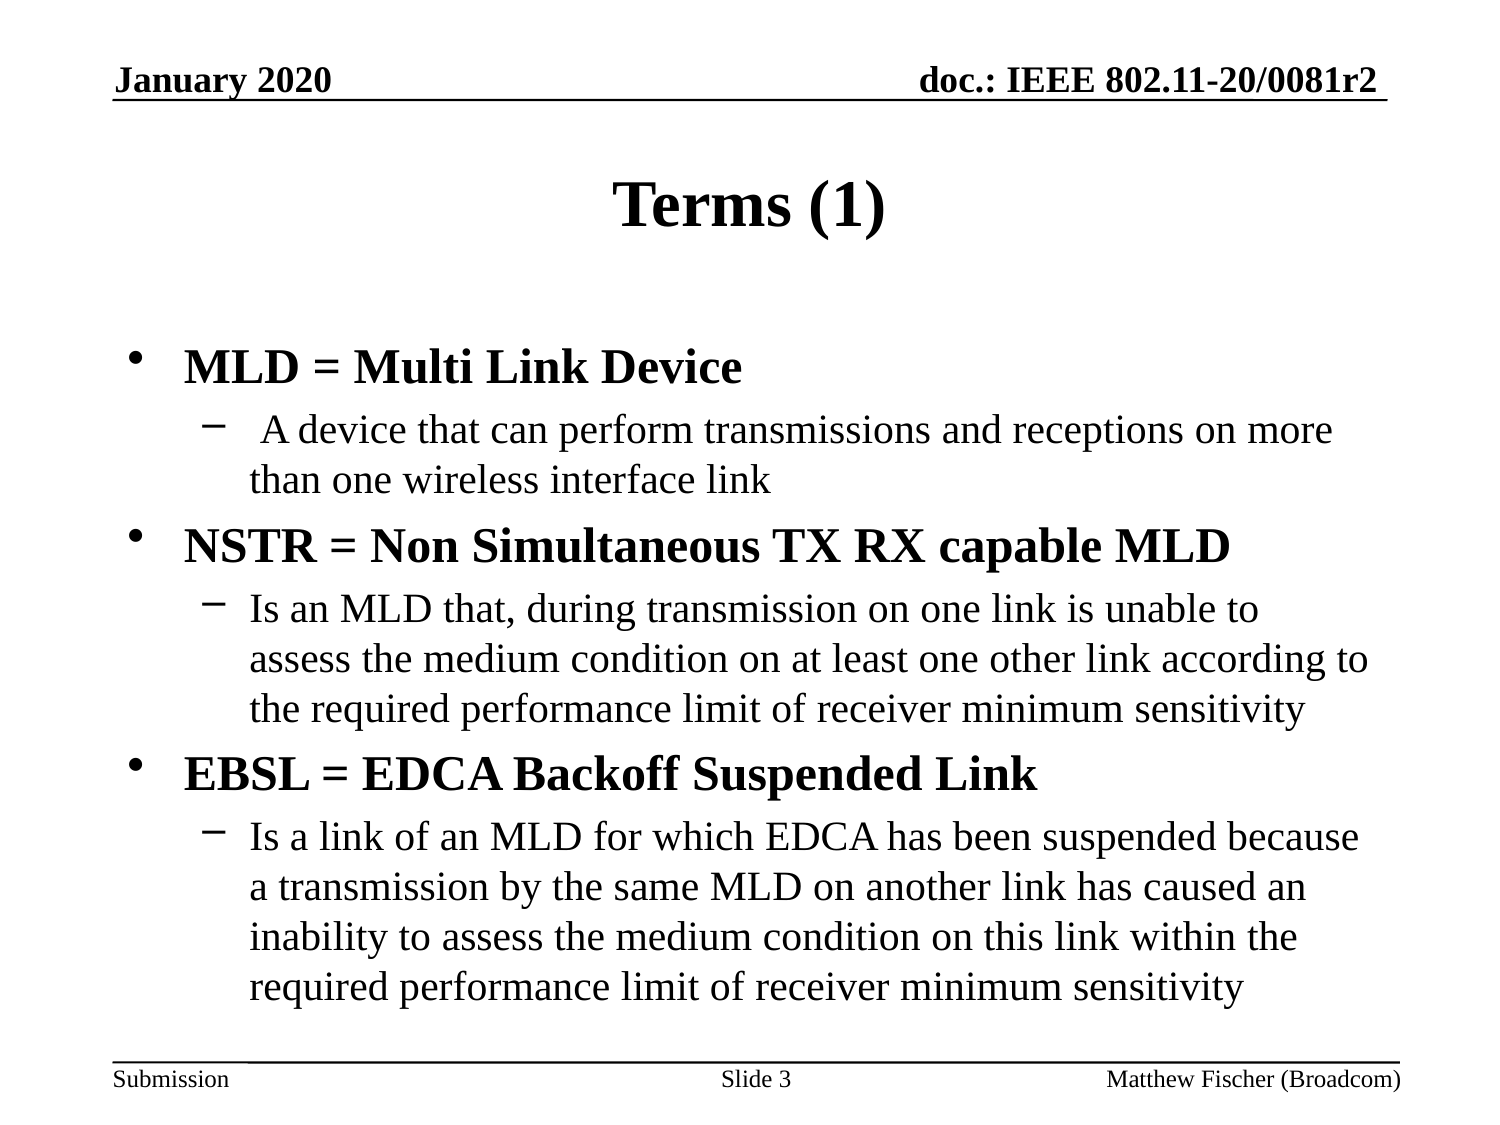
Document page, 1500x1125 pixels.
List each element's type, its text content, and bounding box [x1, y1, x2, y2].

title Terms (1) [112, 112, 1388, 288]
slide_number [114, 54, 335, 101]
footer Matthew Fischer (Broadcom) [1102, 1061, 1402, 1093]
list MLD = Multi Link Device A device that can perform transmissions and receptions on more than one wireless interface link NSTR = Non Simultaneous TX RX capable MLD Is an MLD that, during transmission on one link is unable to assess the medium condition on at least one other link according to the required performance limit of receiver minimum sensitivity EBSL = EDCA Backoff Suspended Link Is a link of an MLD for which EDCA has been suspended because a transmission by the same MLD on another link has caused an inability to assess the medium condition on this link within the required performance limit of receiver minimum sensitivity [112, 326, 1388, 1002]
slide_number Slide 3 [712, 1061, 800, 1093]
